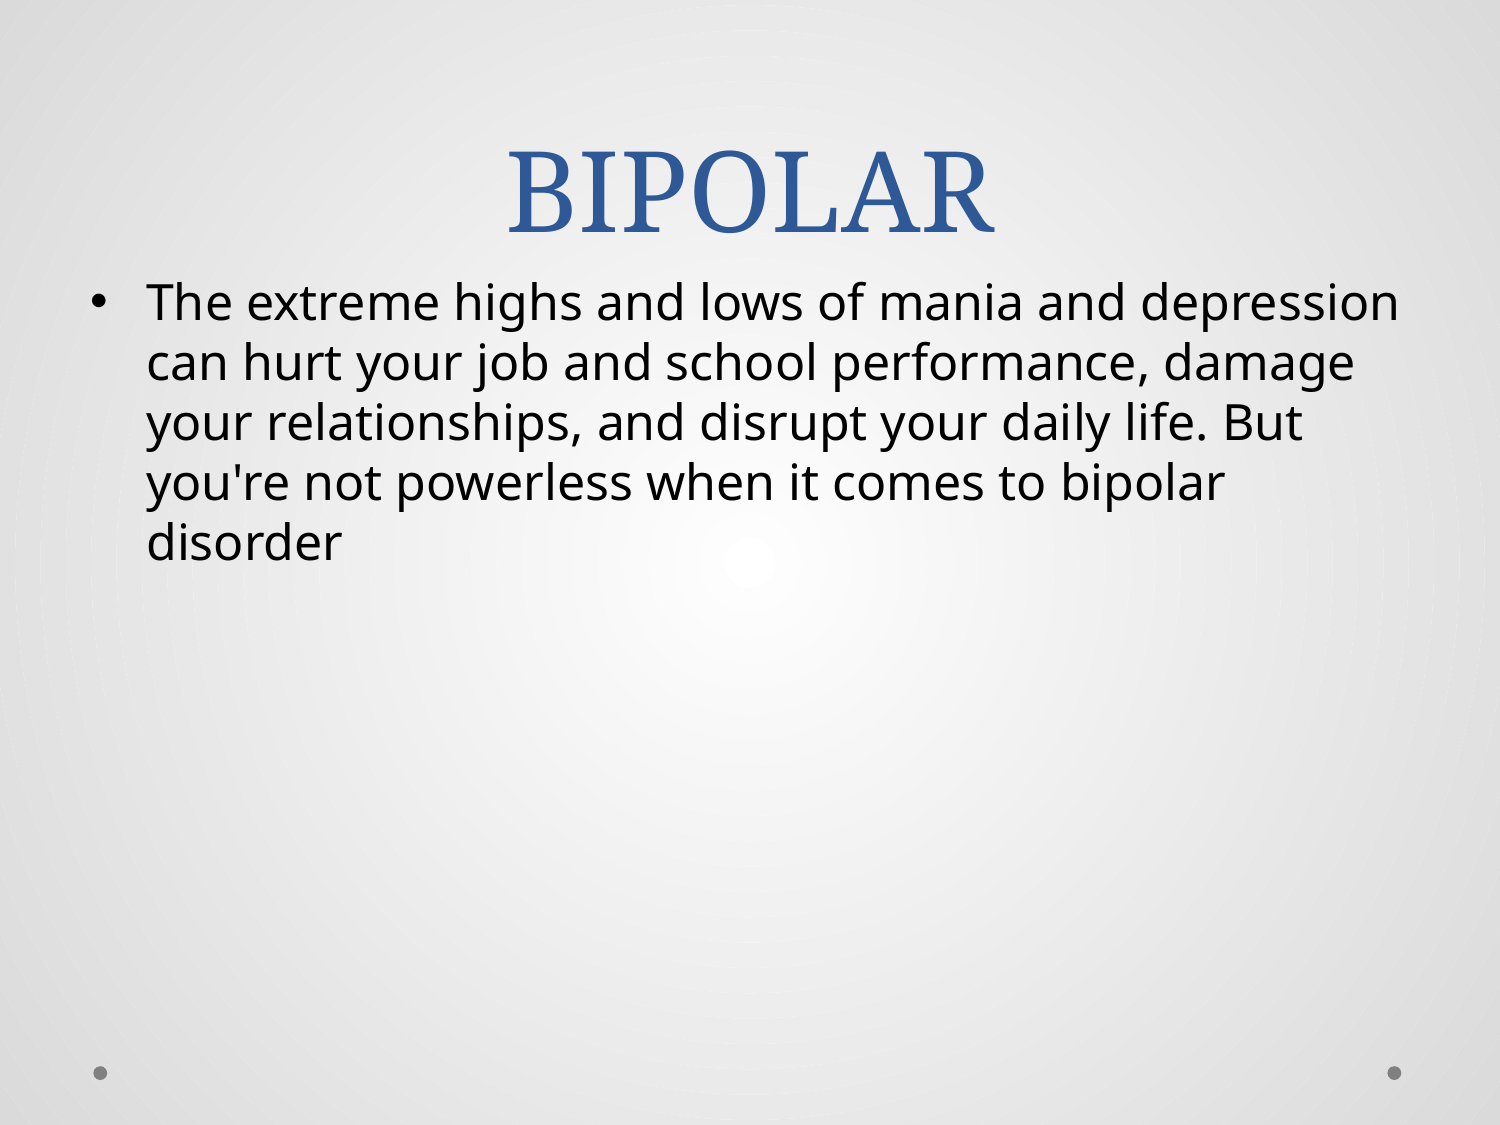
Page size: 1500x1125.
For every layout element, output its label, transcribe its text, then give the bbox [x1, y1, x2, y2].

list The extreme highs and lows of mania and depression can hurt your job and school performance, damage your relationships, and disrupt your daily life. But you're not powerless when it comes to bipolar disorder [75, 262, 1425, 1005]
title BIPOLAR [75, 0, 1425, 262]
